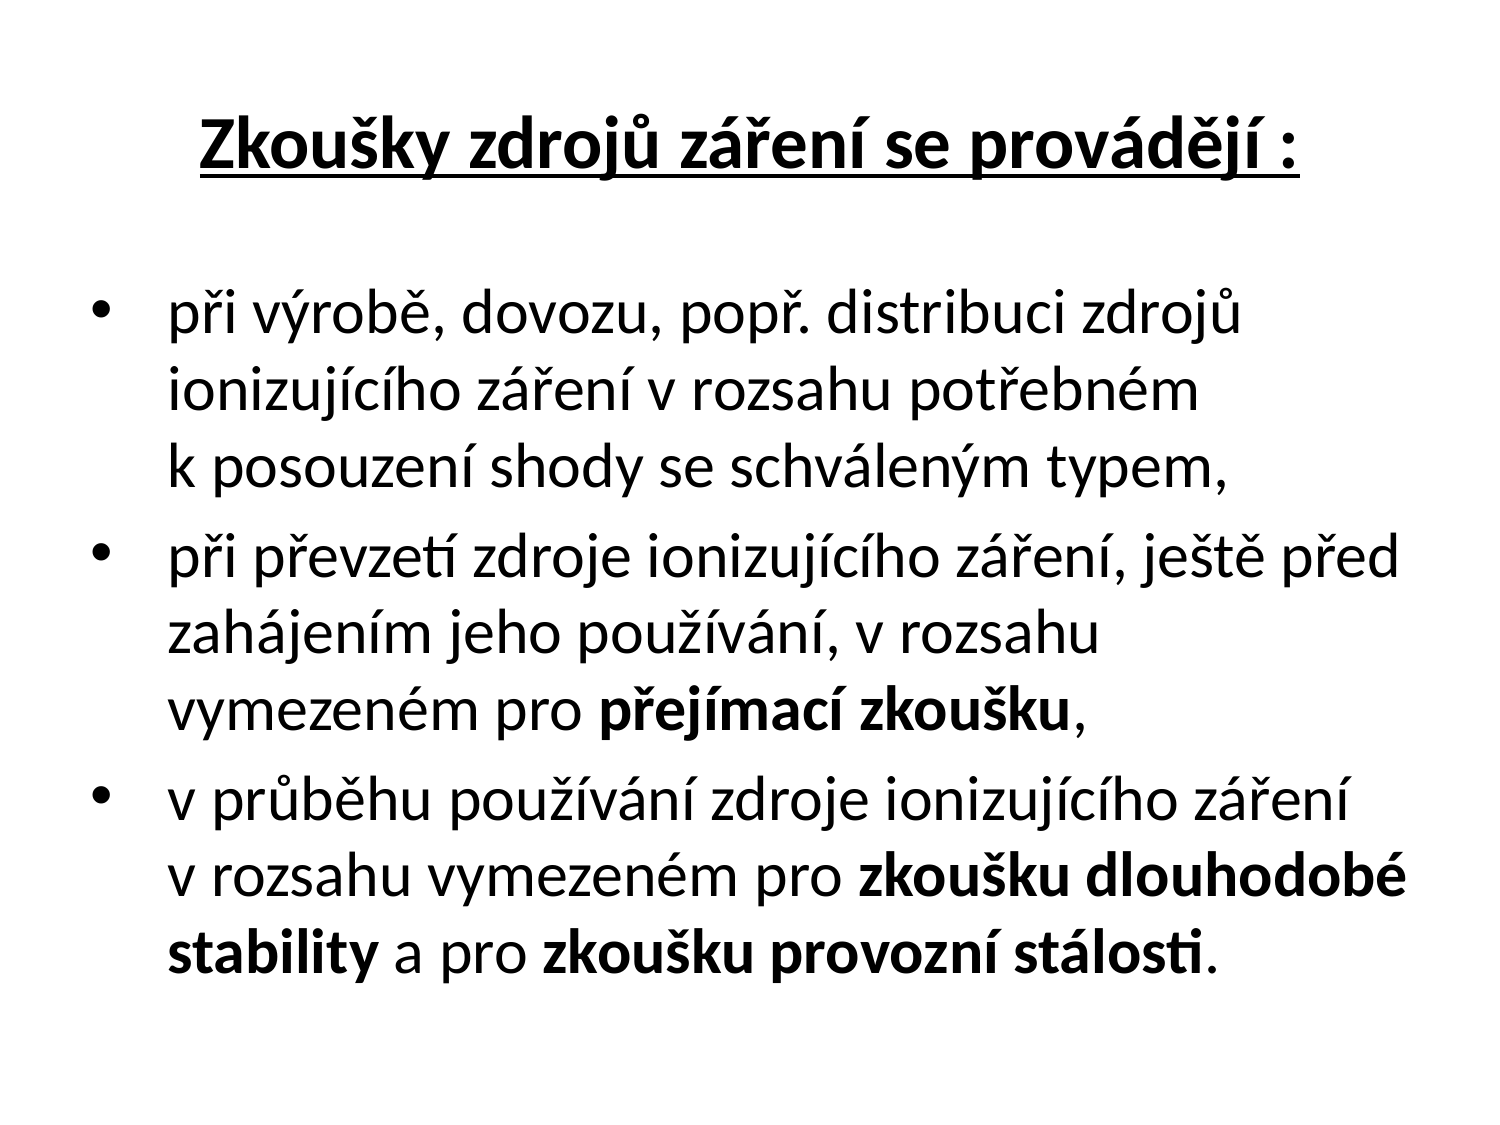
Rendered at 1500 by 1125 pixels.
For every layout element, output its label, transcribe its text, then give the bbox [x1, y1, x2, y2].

title Zkoušky zdrojů záření se provádějí : [75, 45, 1425, 233]
list při výrobě, dovozu, popř. distribuci zdrojů ionizujícího záření v rozsahu potřebném k posouzení shody se schváleným typem, při převzetí zdroje ionizujícího záření, ještě před zahájením jeho používání, v rozsahu vymezeném pro přejímací zkoušku, v průběhu používání zdroje ionizujícího záření v rozsahu vymezeném pro zkoušku dlouhodobé stability a pro zkoušku provozní stálosti. [75, 262, 1425, 1005]
